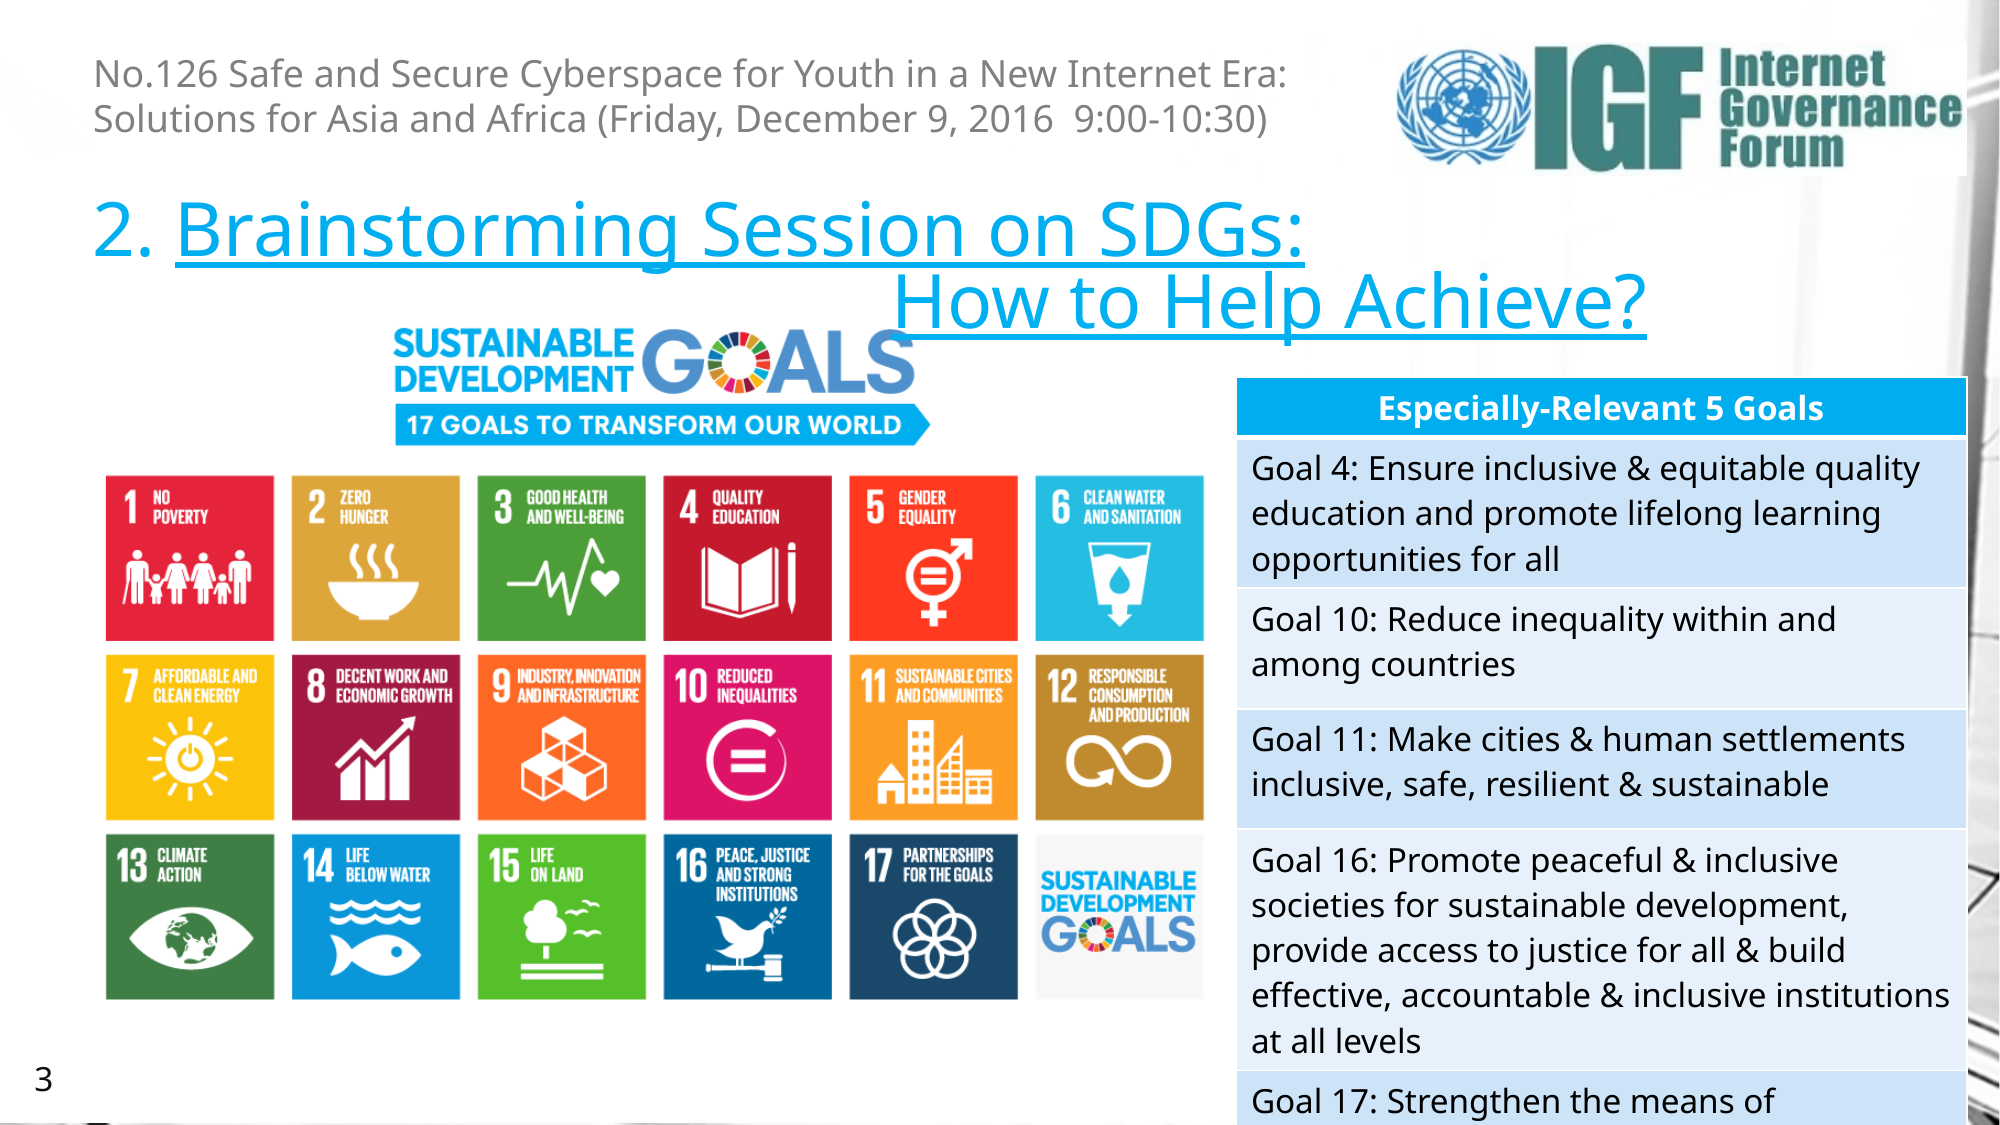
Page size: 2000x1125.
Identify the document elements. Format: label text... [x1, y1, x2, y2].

table_cell Goal 17: Strengthen the means of implementation & revitalize the Global Partnership for Sustainable Development [1237, 1071, 1966, 1125]
text_box No.126 Safe and Secure Cyberspace for Youth in a New Internet Era: Solutions for Asia and Africa (Friday, December 9, 2016 9:00-10:30) [78, 42, 1366, 148]
table_cell Goal 16: Promote peaceful & inclusive societies for sustainable development, provide access to justice for all & build effective, accountable & inclusive institutions at all levels [1310, 830, 1966, 1070]
picture [0, 0, 2000, 1125]
table_cell Goal 4: Ensure inclusive & equitable quality education and promote lifelong learning opportunities for all [1310, 440, 1966, 587]
table_cell Goal 10: Reduce inequality within and among countries [1310, 589, 1966, 708]
table_header Especially-Relevant 5 Goals [1310, 378, 1966, 435]
table_cell Goal 11: Make cities & human settlements inclusive, safe, resilient & sustainable [1310, 710, 1966, 828]
title 2. Brainstorming Session on SDGs: How to Help Achieve? [77, 175, 1966, 351]
